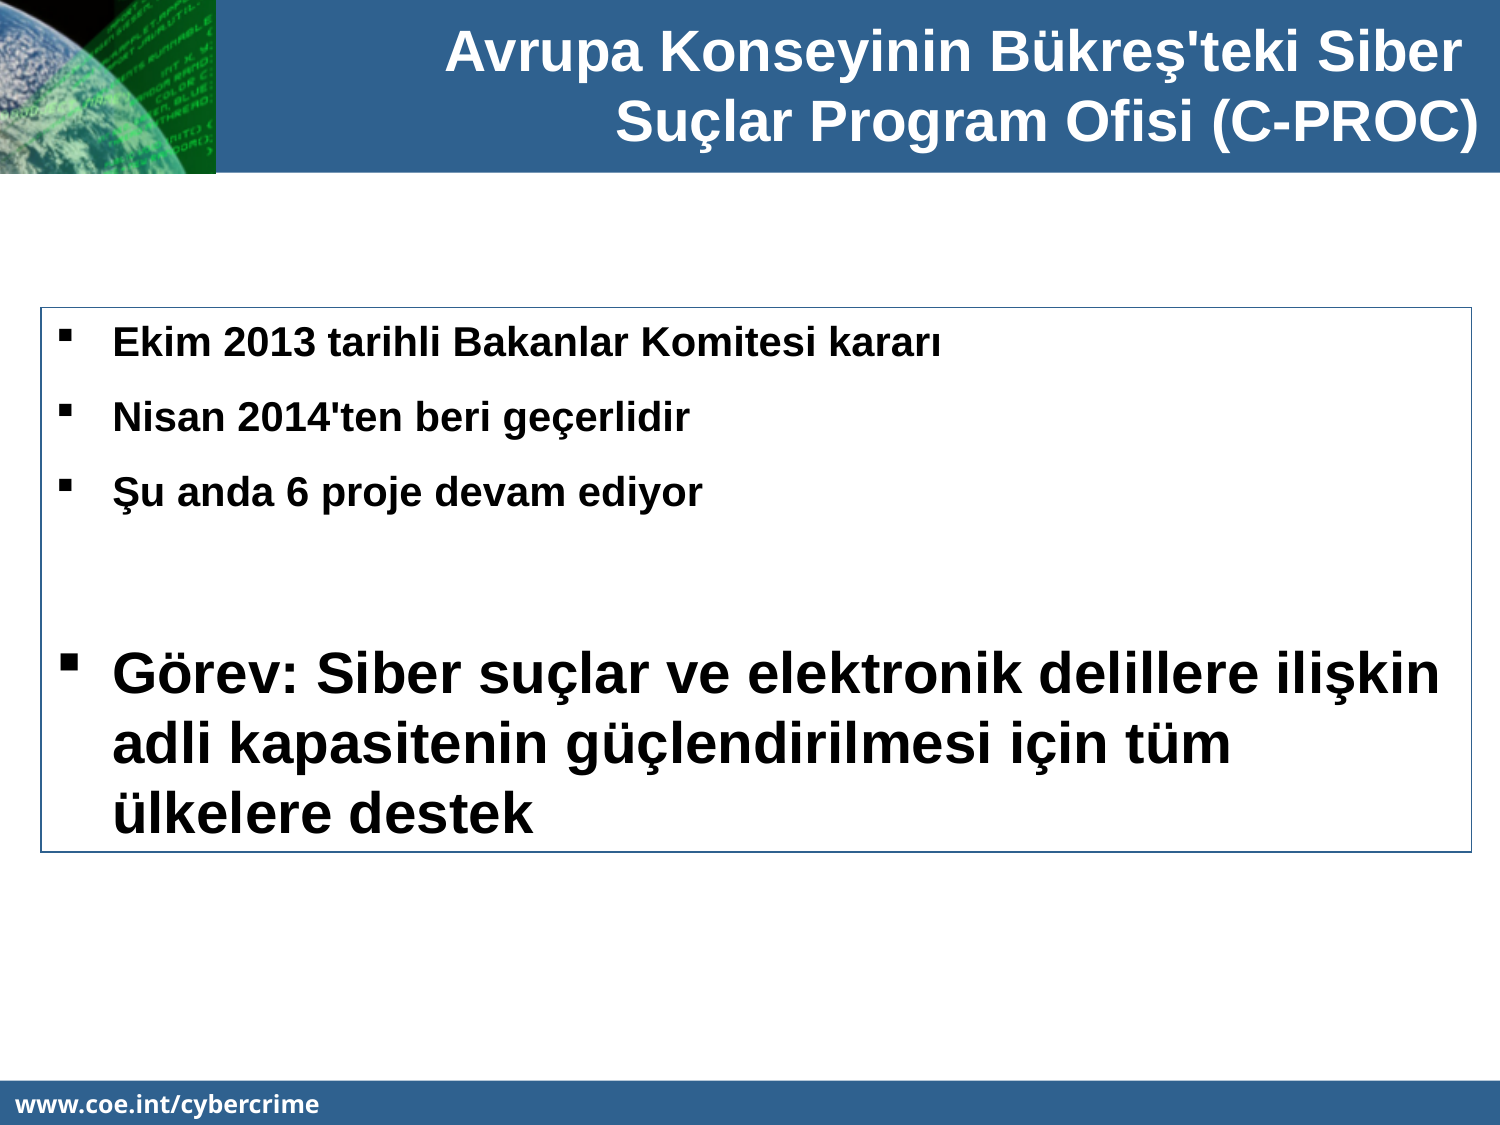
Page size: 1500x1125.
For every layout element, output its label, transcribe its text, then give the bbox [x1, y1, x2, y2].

text_box Avrupa Konseyinin Bükreş'teki Siber Suçlar Program Ofisi (C-PROC) [243, 6, 1496, 161]
text_box [220, 0, 1500, 175]
text_box Ekim 2013 tarihli Bakanlar Komitesi kararı Nisan 2014'ten beri geçerlidir Şu anda 6 proje devam ediyor Görev: Siber suçlar ve elektronik delillere ilişkin adli kapasitenin güçlendirilmesi için tüm ülkelere destek [41, 307, 1472, 853]
text_box www.coe.int/cybercrime [0, 1079, 1500, 1125]
picture [0, 0, 216, 174]
